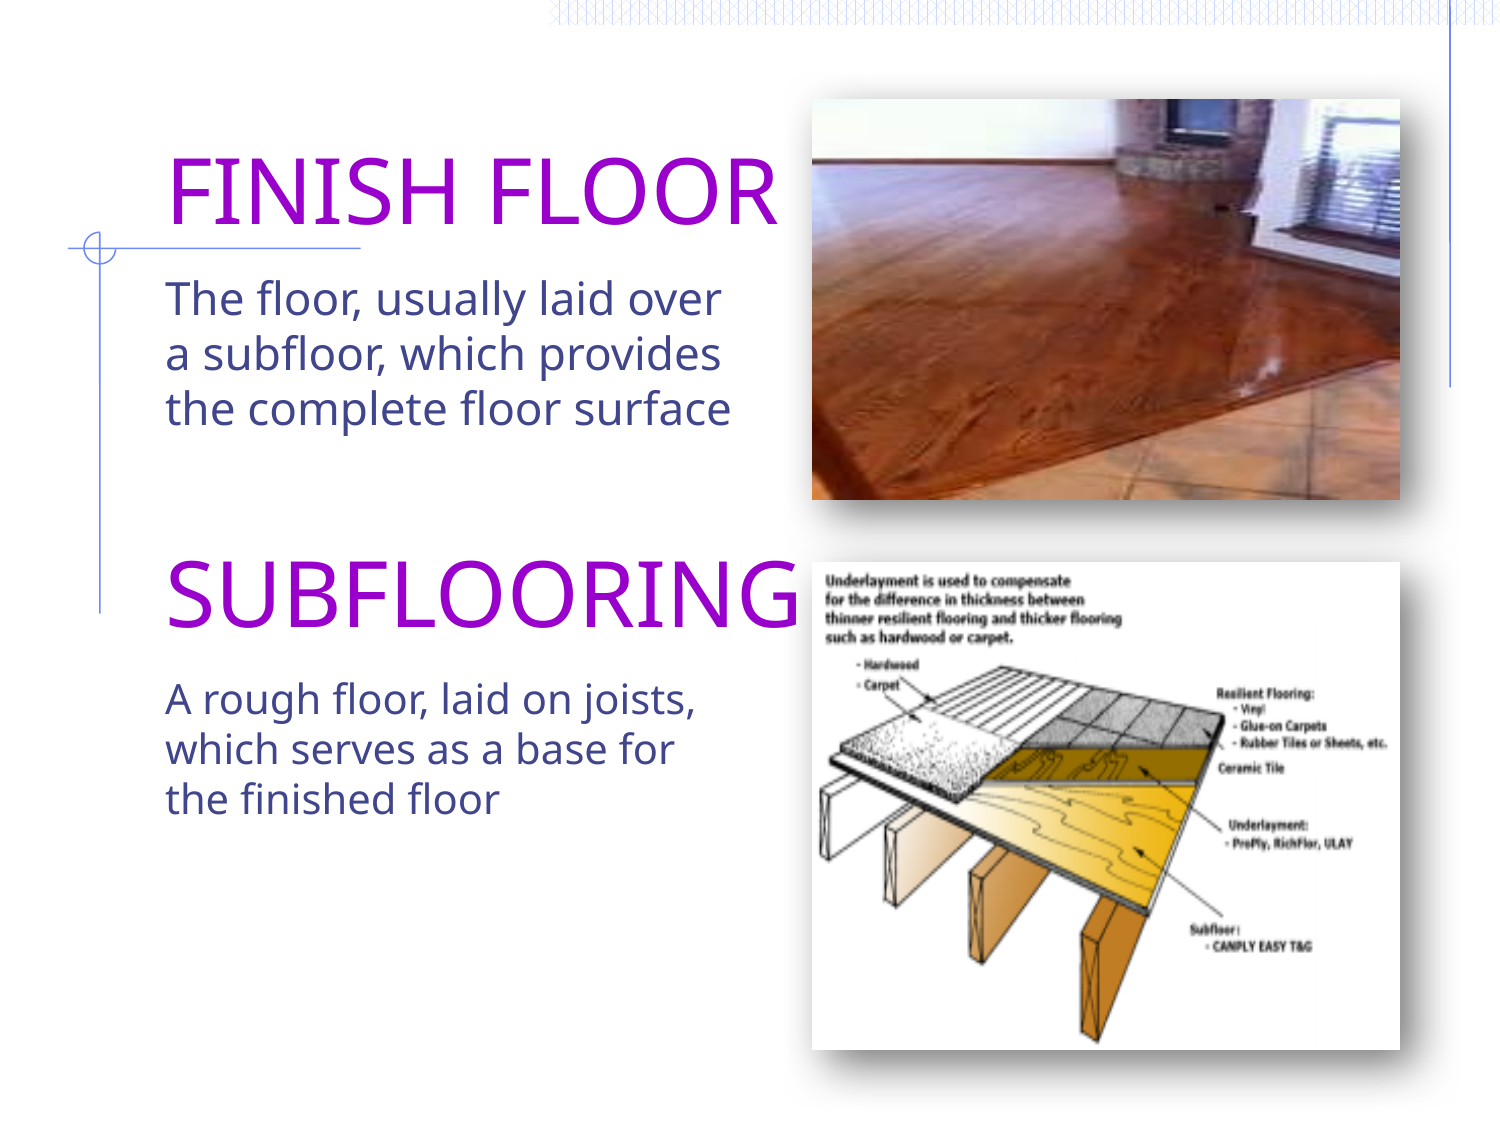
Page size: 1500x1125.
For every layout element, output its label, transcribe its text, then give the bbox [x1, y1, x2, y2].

list FINISH FLOOR [150, 99, 807, 250]
picture [812, 562, 1401, 1051]
list A rough floor, laid on joists, which serves as a base for the finished floor [150, 665, 738, 966]
picture [812, 99, 1401, 501]
list The floor, usually laid over a subfloor, which provides the complete floor surface [150, 262, 763, 503]
list SUBFLOORING [150, 503, 1000, 654]
